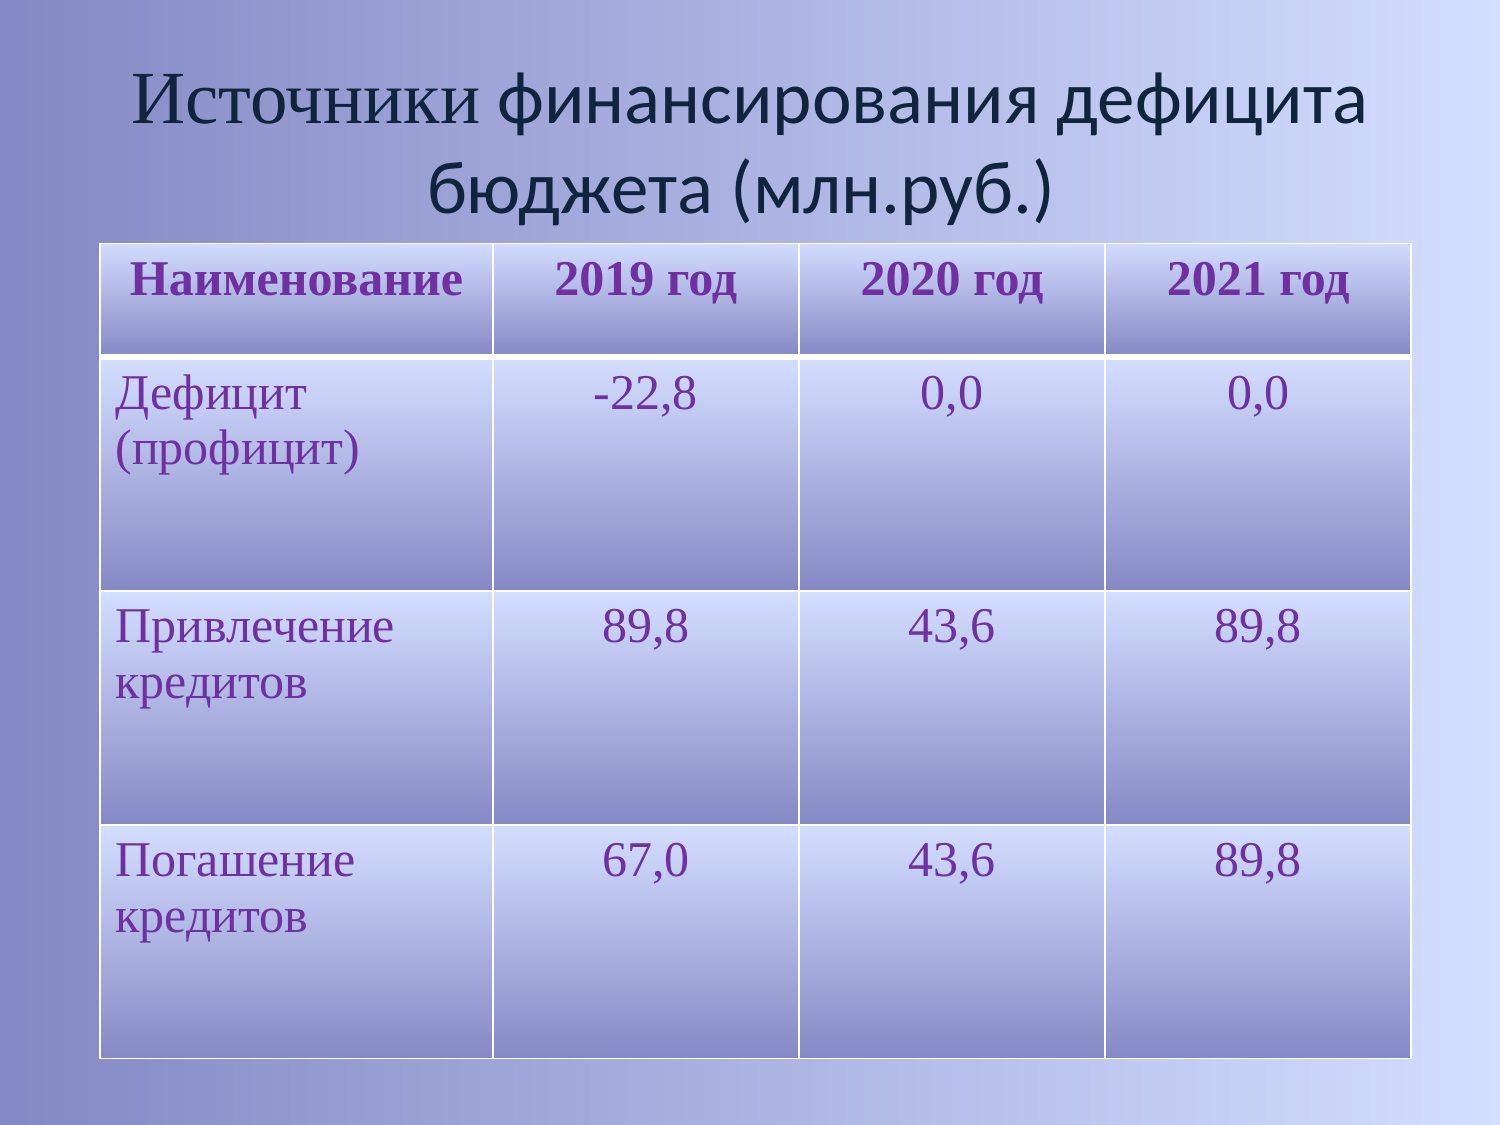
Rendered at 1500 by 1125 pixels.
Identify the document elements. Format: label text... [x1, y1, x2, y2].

table_cell Погашение кредитов [101, 826, 492, 1058]
table_cell Привлечение кредитов [101, 592, 492, 824]
table_cell -22,8 [494, 360, 798, 590]
table_header 2019 год [494, 244, 798, 354]
table_cell 89,8 [1106, 826, 1410, 1058]
table_cell 43,6 [800, 592, 1104, 824]
table_cell 89,8 [1106, 592, 1410, 824]
table_cell 67,0 [494, 826, 798, 1058]
table_header 2021 год [1106, 244, 1410, 354]
table_cell 0,0 [800, 360, 1104, 590]
table_header 2020 год [800, 244, 1104, 354]
table_cell 0,0 [1106, 360, 1410, 590]
table_header Наименование [101, 244, 492, 354]
title Источники финансирования дефицита бюджета (млн.руб.) [75, 45, 1425, 233]
table_cell Дефицит (профицит) [101, 360, 492, 590]
table_cell 43,6 [800, 826, 1104, 1058]
table_cell 89,8 [494, 592, 798, 824]
